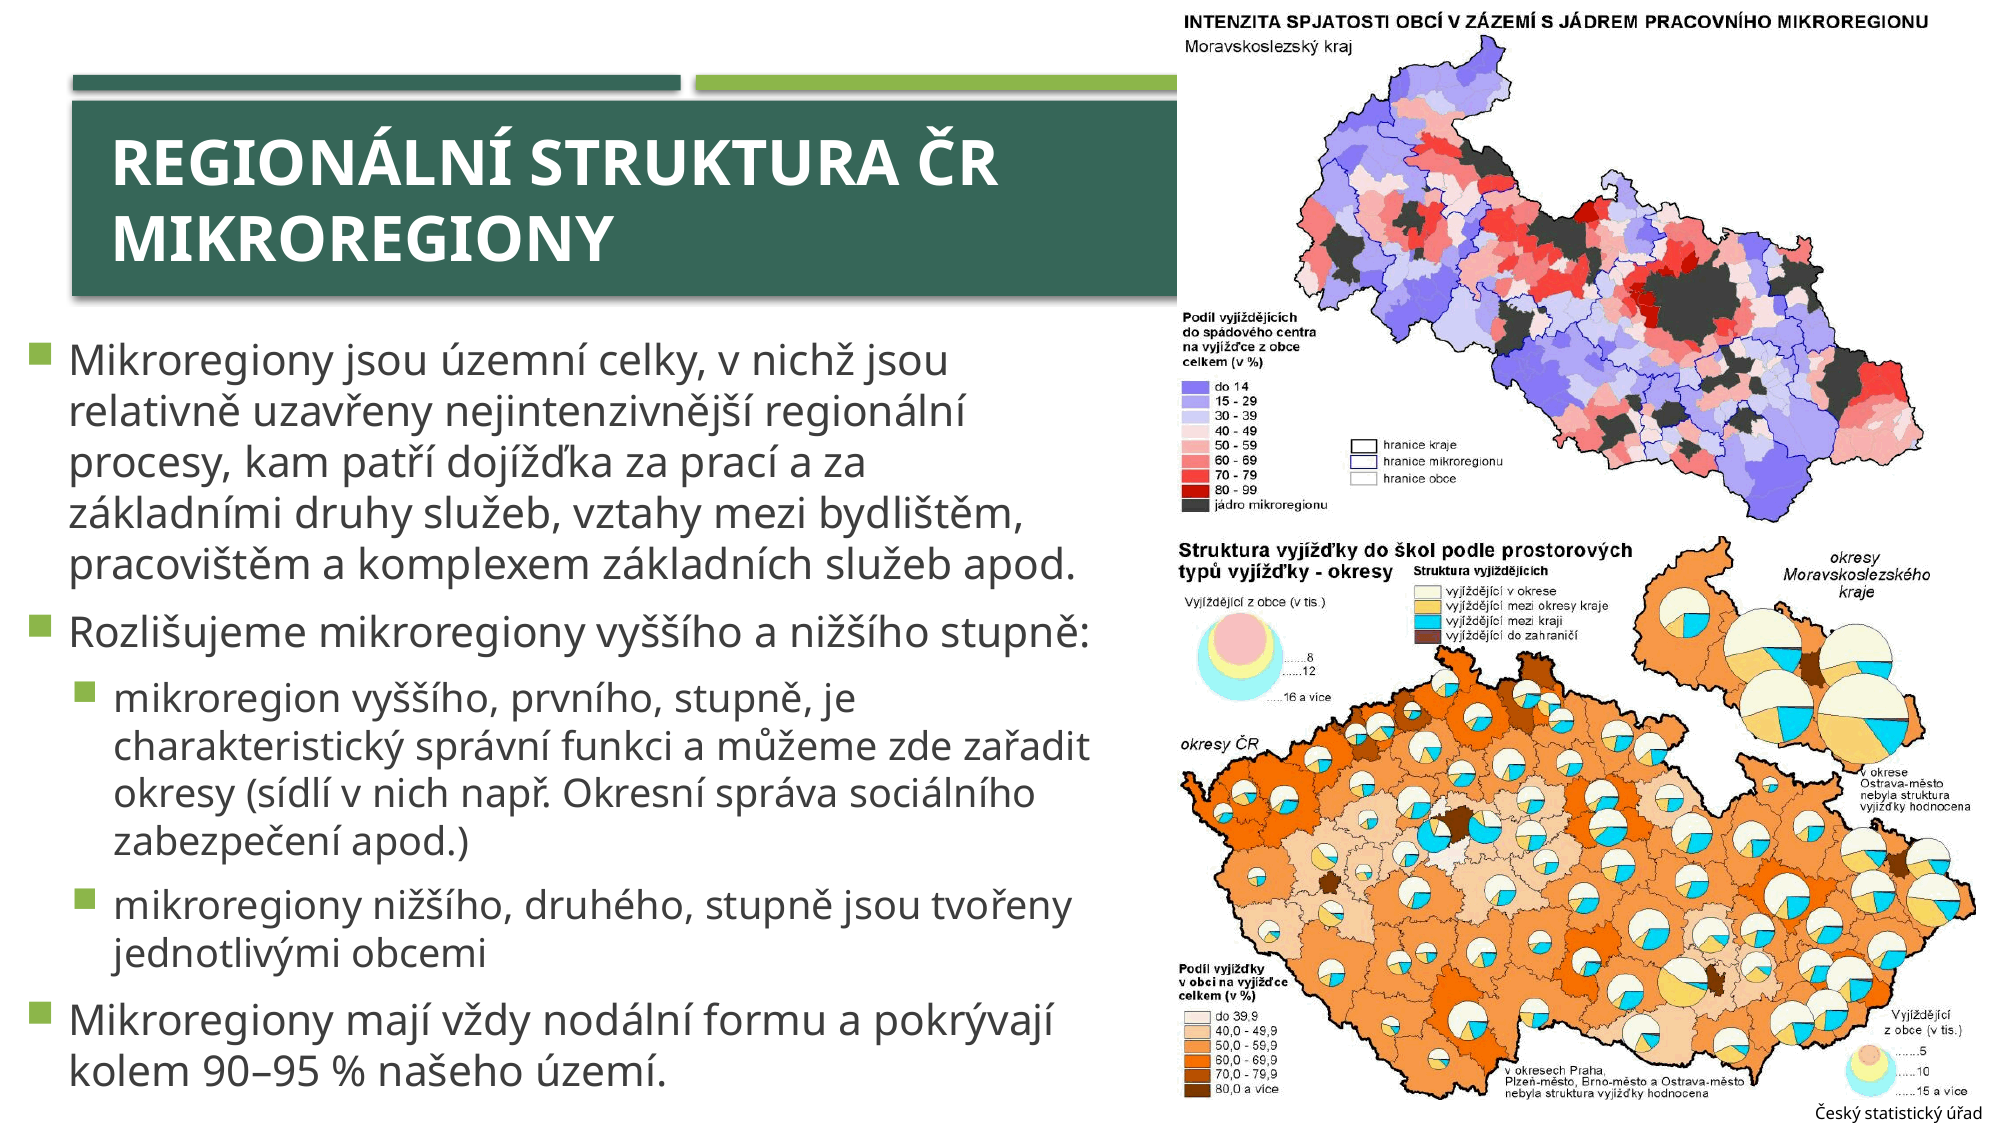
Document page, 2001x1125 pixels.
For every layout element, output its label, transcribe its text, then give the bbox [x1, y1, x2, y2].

picture [1177, 11, 1939, 524]
text_box Český statistický úřad [1800, 1095, 2000, 1125]
title Regionální struktura ČR Mikroregiony [95, 115, 1171, 282]
picture [1177, 535, 1976, 1101]
list Mikroregiony jsou územní celky, v nichž jsou relativně uzavřeny nejintenzivnější regionální procesy, kam patří dojížďka za prací a za základními druhy služeb, vztahy mezi bydlištěm, pracovištěm a komplexem základních služeb apod. Rozlišujeme mikroregiony vyššího a nižšího stupně: mikroregion vyššího, prvního, stupně, je charakteristický správní funkci a můžeme zde zařadit okresy (sídlí v nich např. Okresní správa sociálního zabezpečení apod.) mikroregiony nižšího, druhého, stupně jsou tvořeny jednotlivými obcemi Mikroregiony mají vždy nodální formu a pokrývají kolem 90–95 % našeho území. [10, 302, 1108, 1125]
